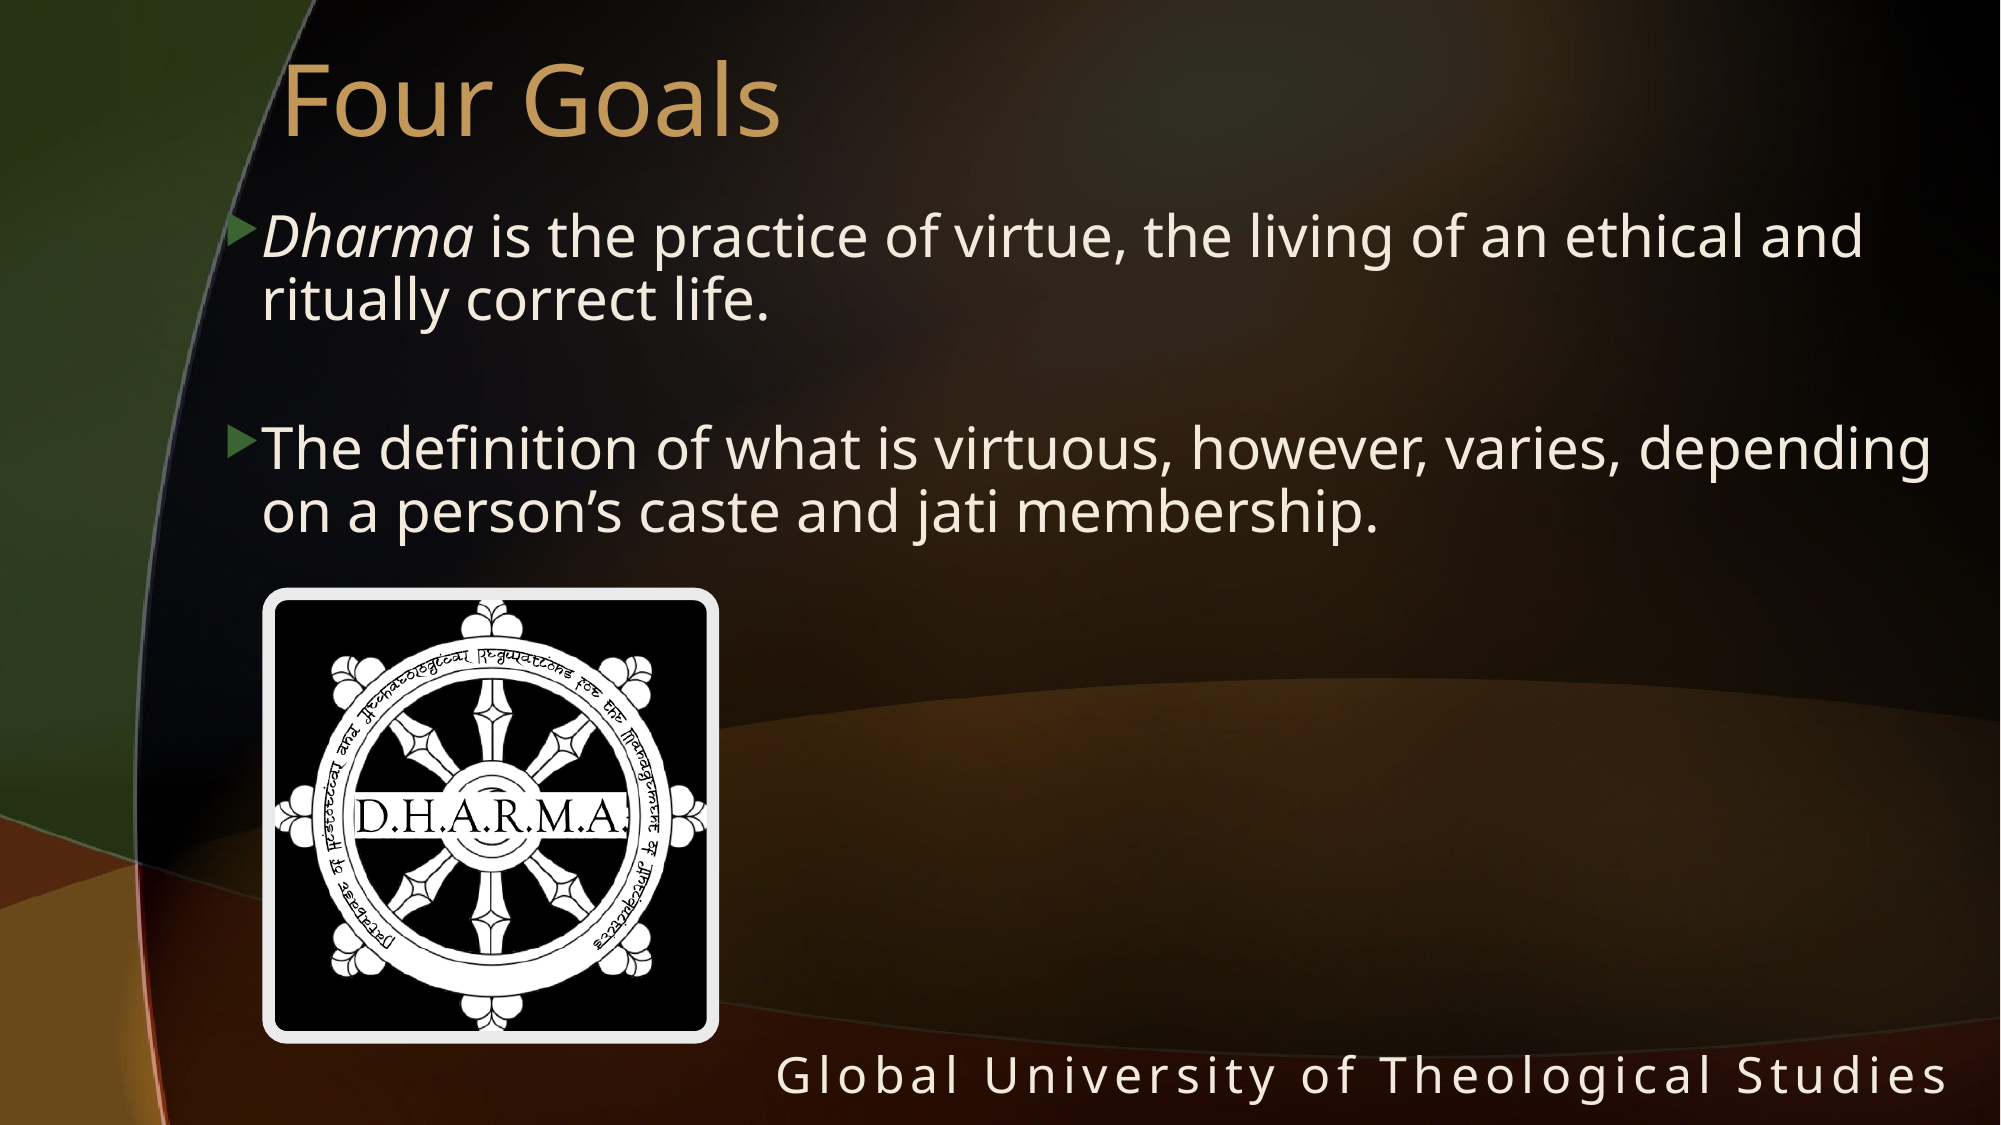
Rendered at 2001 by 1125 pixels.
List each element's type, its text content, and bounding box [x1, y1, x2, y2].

text_box Global University of Theological Studies [760, 1042, 2000, 1124]
picture [0, 0, 2001, 1125]
list Dharma is the practice of virtue, the living of an ethical and ritually correct life. The definition of what is virtuous, however, varies, depending on a person’s caste and jati membership. [208, 199, 1956, 988]
title Four Goals [264, 4, 1993, 188]
